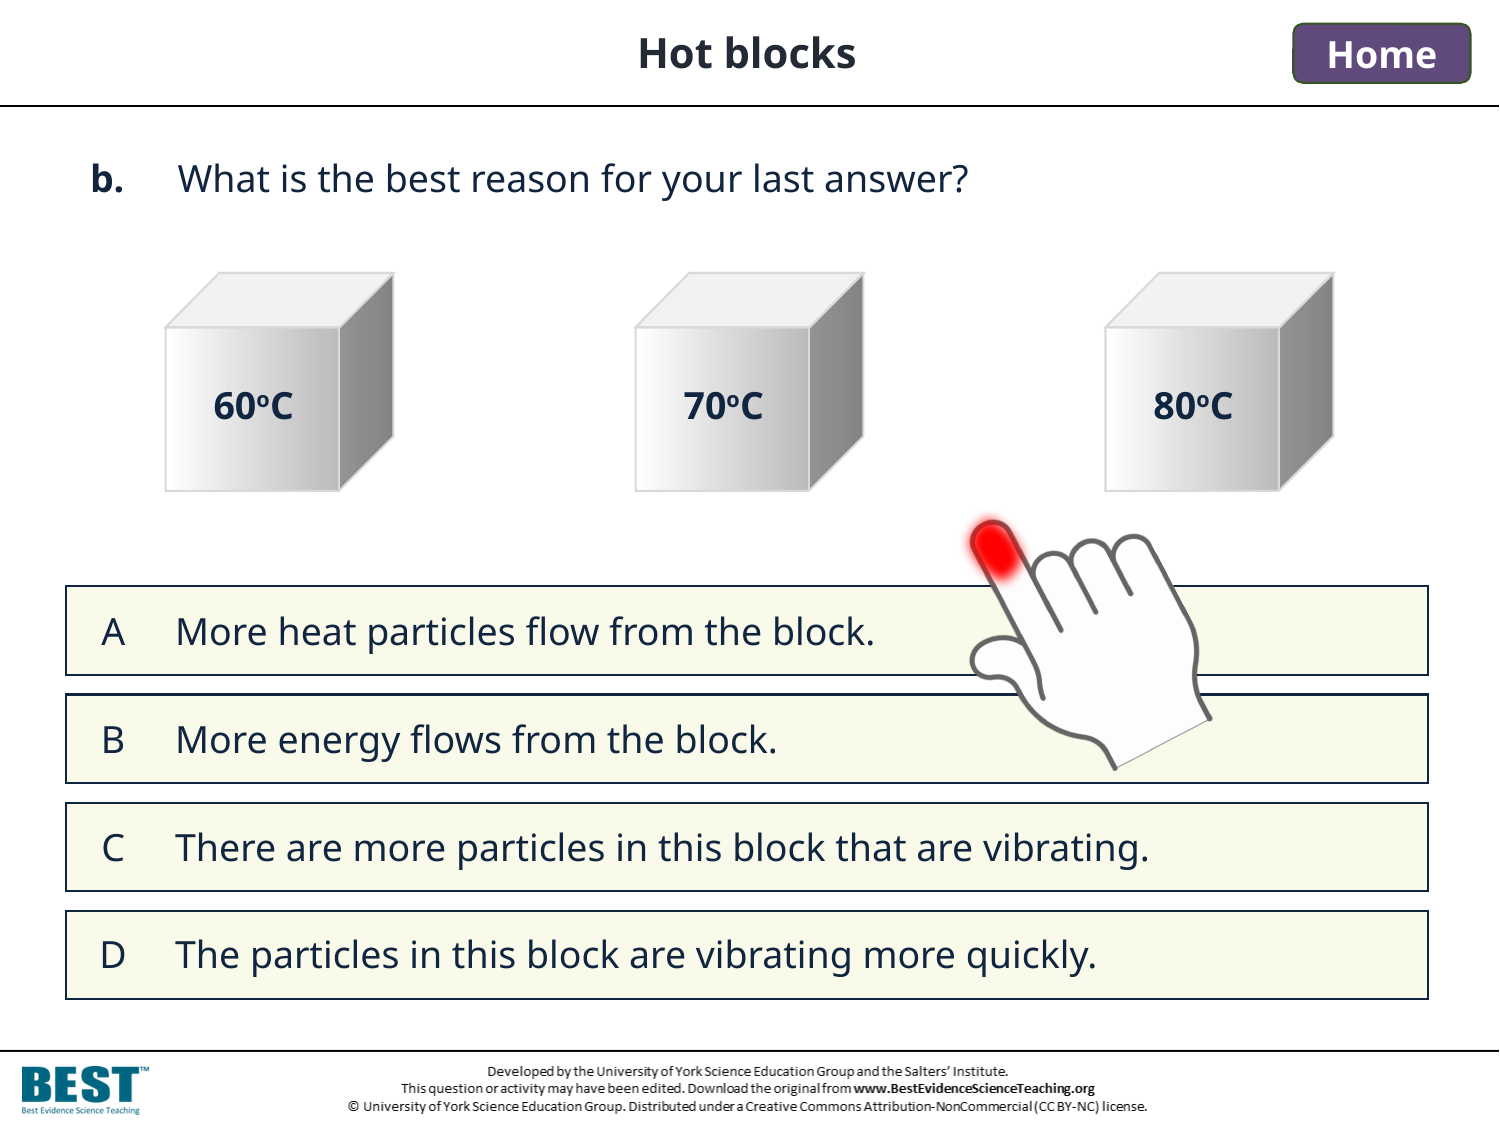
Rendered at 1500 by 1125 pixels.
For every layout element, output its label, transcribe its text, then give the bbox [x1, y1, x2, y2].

text_box Home [1292, 22, 1472, 84]
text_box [165, 272, 1334, 491]
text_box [957, 491, 1184, 774]
text_box Hot blocks [23, 4, 1471, 99]
picture [0, 105, 1500, 1125]
